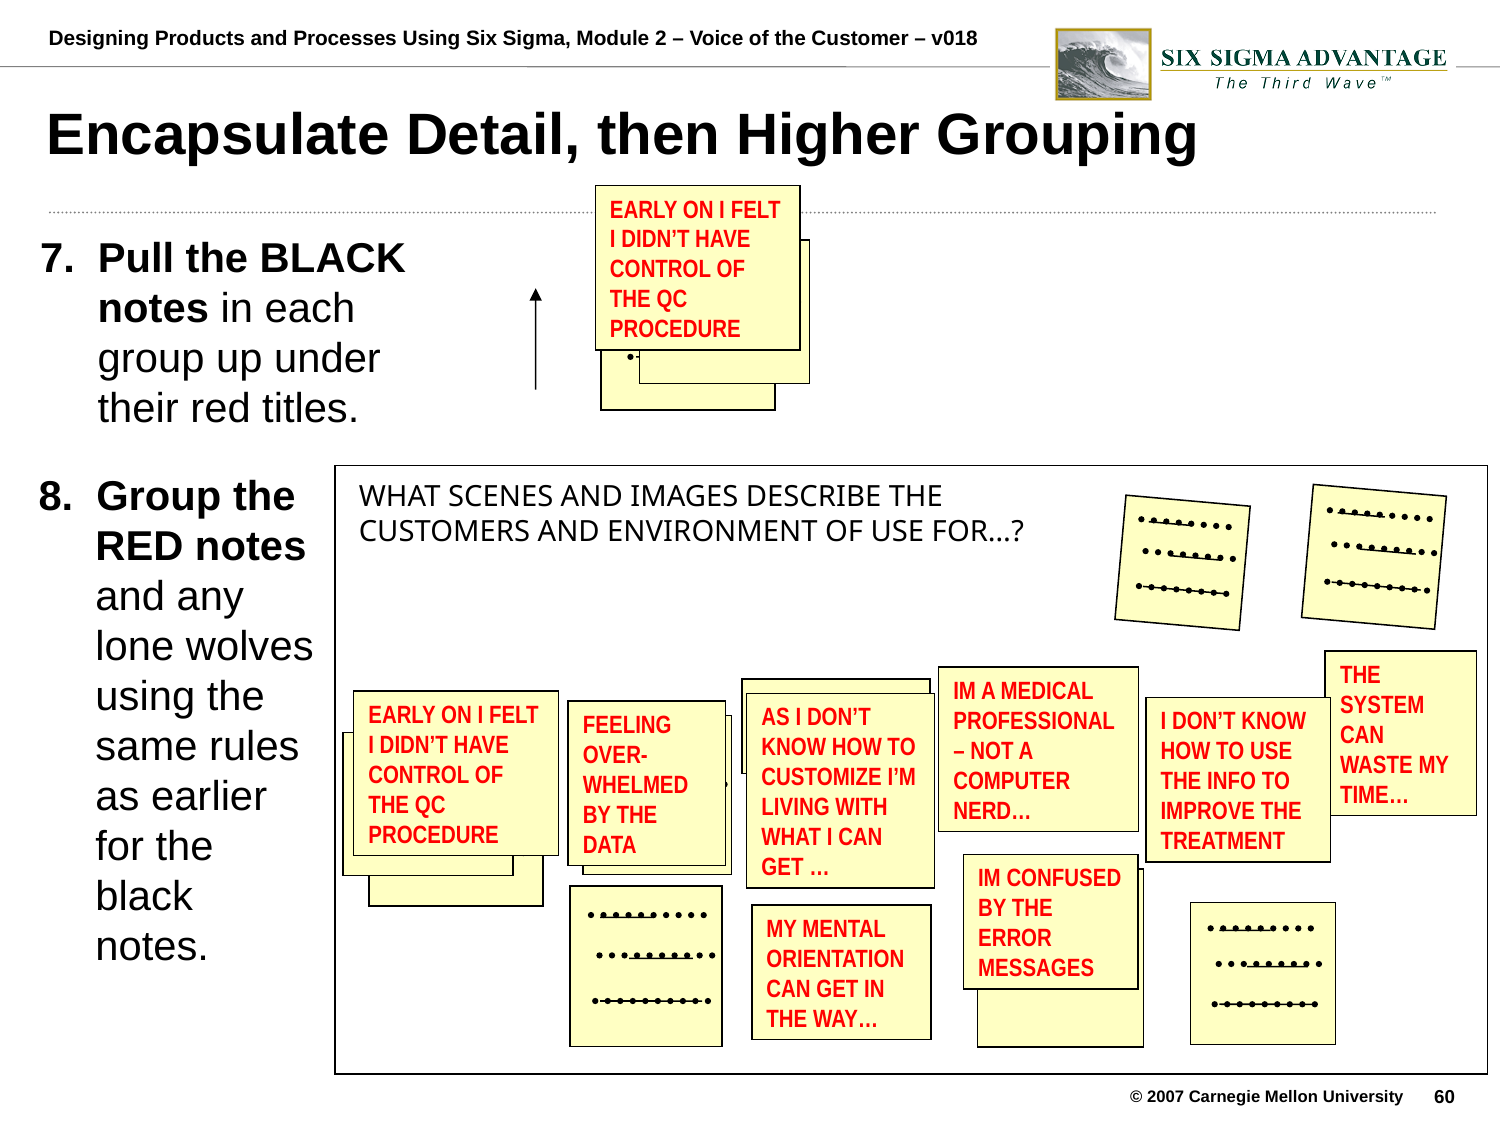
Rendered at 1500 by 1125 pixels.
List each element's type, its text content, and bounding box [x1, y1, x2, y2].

text_box 7. Pull the BLACK notes in each group up under their red titles. [25, 223, 496, 439]
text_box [368, 718, 544, 907]
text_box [1190, 902, 1336, 1045]
text_box THE SYSTEM CAN WASTE MY TIME… [1325, 651, 1477, 816]
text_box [569, 885, 723, 1047]
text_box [342, 732, 514, 876]
picture [1049, 24, 1456, 104]
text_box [600, 222, 776, 411]
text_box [1306, 489, 1442, 624]
text_box [529, 288, 542, 390]
text_box MY MENTAL ORIENTATION CAN GET IN THE WAY… [751, 904, 931, 1040]
text_box EARLY ON I FELT I DIDN’T HAVE CONTROL OF THE QC PROCEDURE [595, 185, 801, 238]
text_box I DON’T KNOW HOW TO USE THE INFO TO IMPROVE THE TREATMENT [1145, 697, 1331, 862]
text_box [639, 239, 810, 384]
text_box IM CONFUSED BY THE ERROR MESSAGES [963, 854, 1138, 989]
text_box IM A MEDICAL PROFESSIONAL – NOT A COMPUTER NERD… [938, 667, 1139, 832]
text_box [1120, 500, 1246, 626]
text_box EARLY ON I FELT I DIDN’T HAVE CONTROL OF THE QC PROCEDURE [353, 691, 559, 856]
text_box 8. Group the RED notes and any lone wolves using the same rules as earlier for the black notes. [23, 461, 332, 977]
text_box AS I DON’T KNOW HOW TO CUSTOMIZE I’M LIVING WITH WHAT I CAN GET … [746, 693, 935, 888]
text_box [582, 715, 732, 875]
text_box FEELING OVER- WHELMED BY THE DATA [568, 701, 726, 866]
title Encapsulate Detail, then Higher Grouping [46, 109, 1435, 166]
text_box [335, 465, 1488, 1074]
